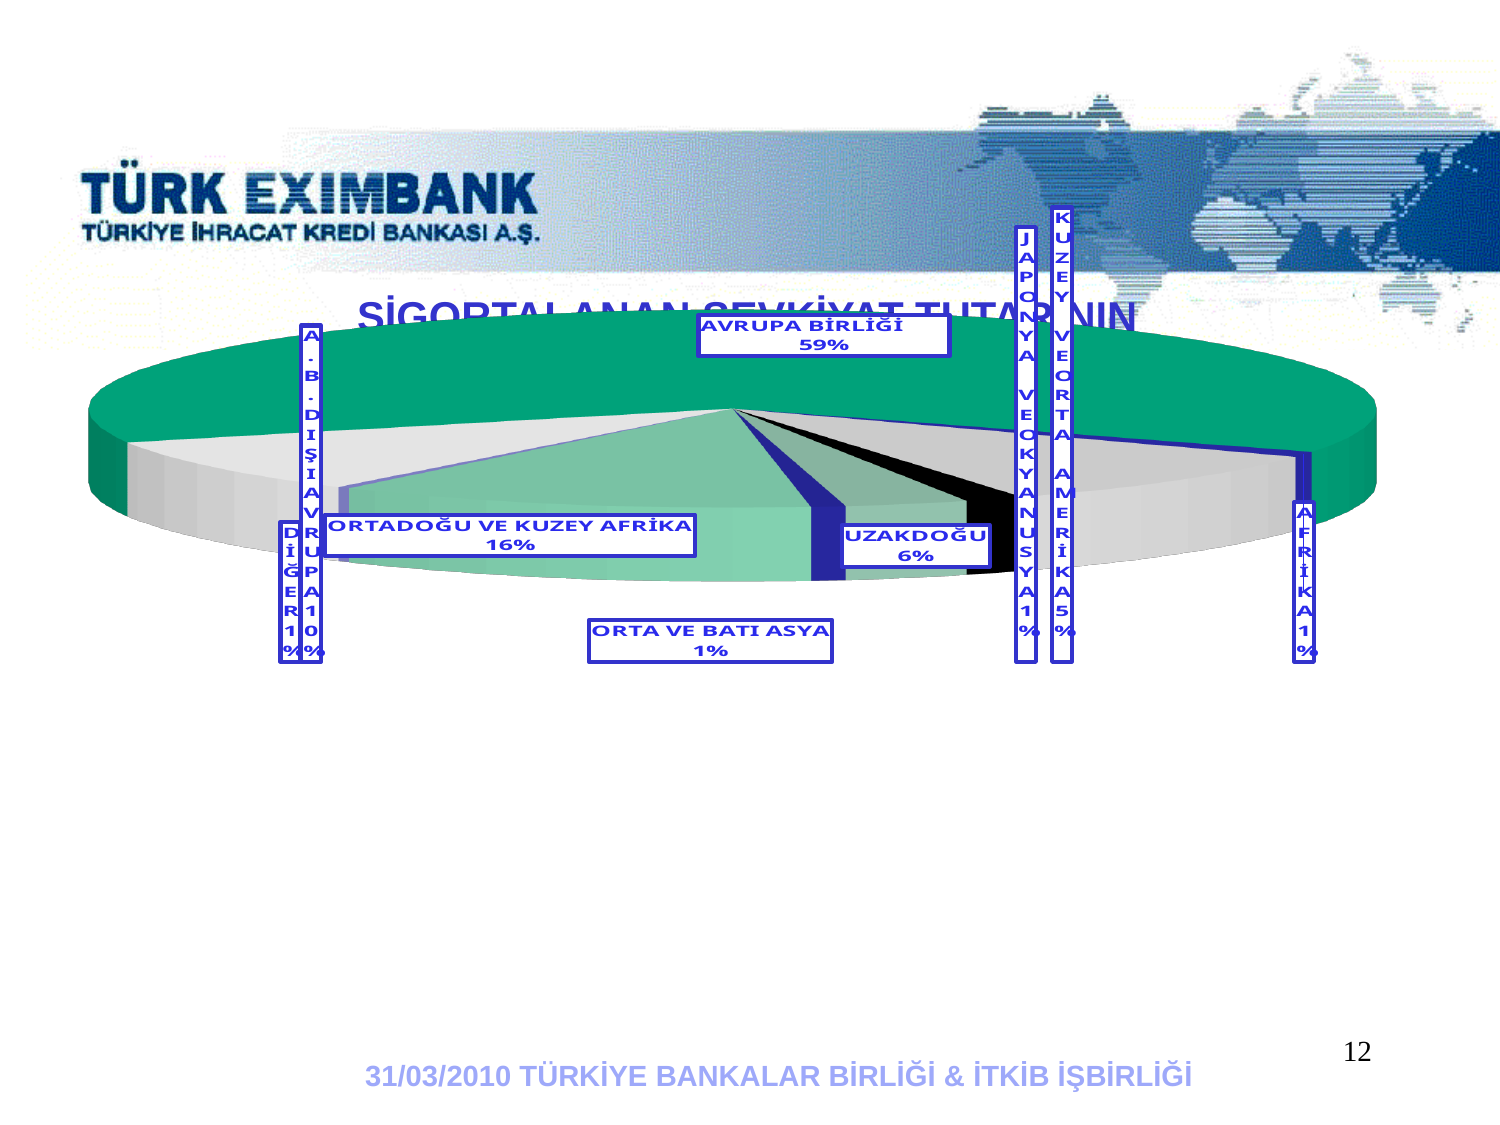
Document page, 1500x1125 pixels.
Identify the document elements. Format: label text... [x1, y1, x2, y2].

slide_number 12 [1074, 1024, 1388, 1101]
chart [70, 198, 1395, 1009]
footer 31/03/2010 TÜRKİYE BANKALAR BİRLİĞİ & İTKİB İŞBİRLİĞİ [257, 1049, 1302, 1125]
